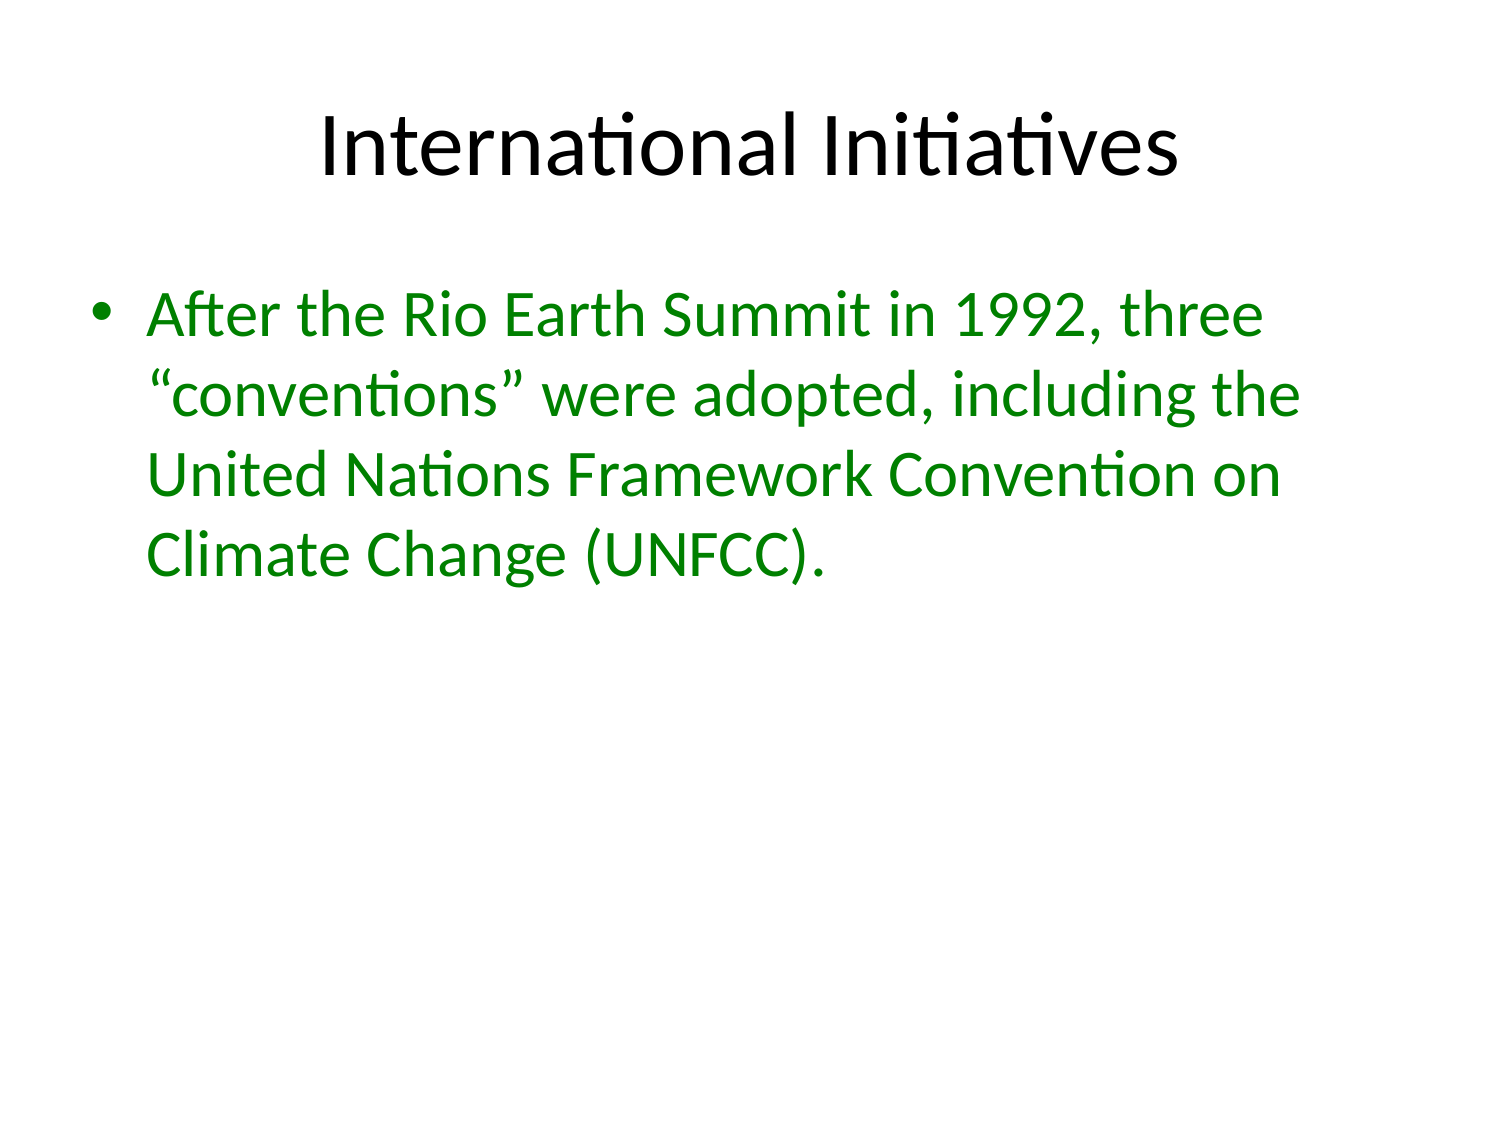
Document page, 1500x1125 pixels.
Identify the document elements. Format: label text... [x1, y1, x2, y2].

title International Initiatives [75, 45, 1425, 233]
list After the Rio Earth Summit in 1992, three “conventions” were adopted, including the United Nations Framework Convention on Climate Change (UNFCC). [75, 262, 1425, 1005]
